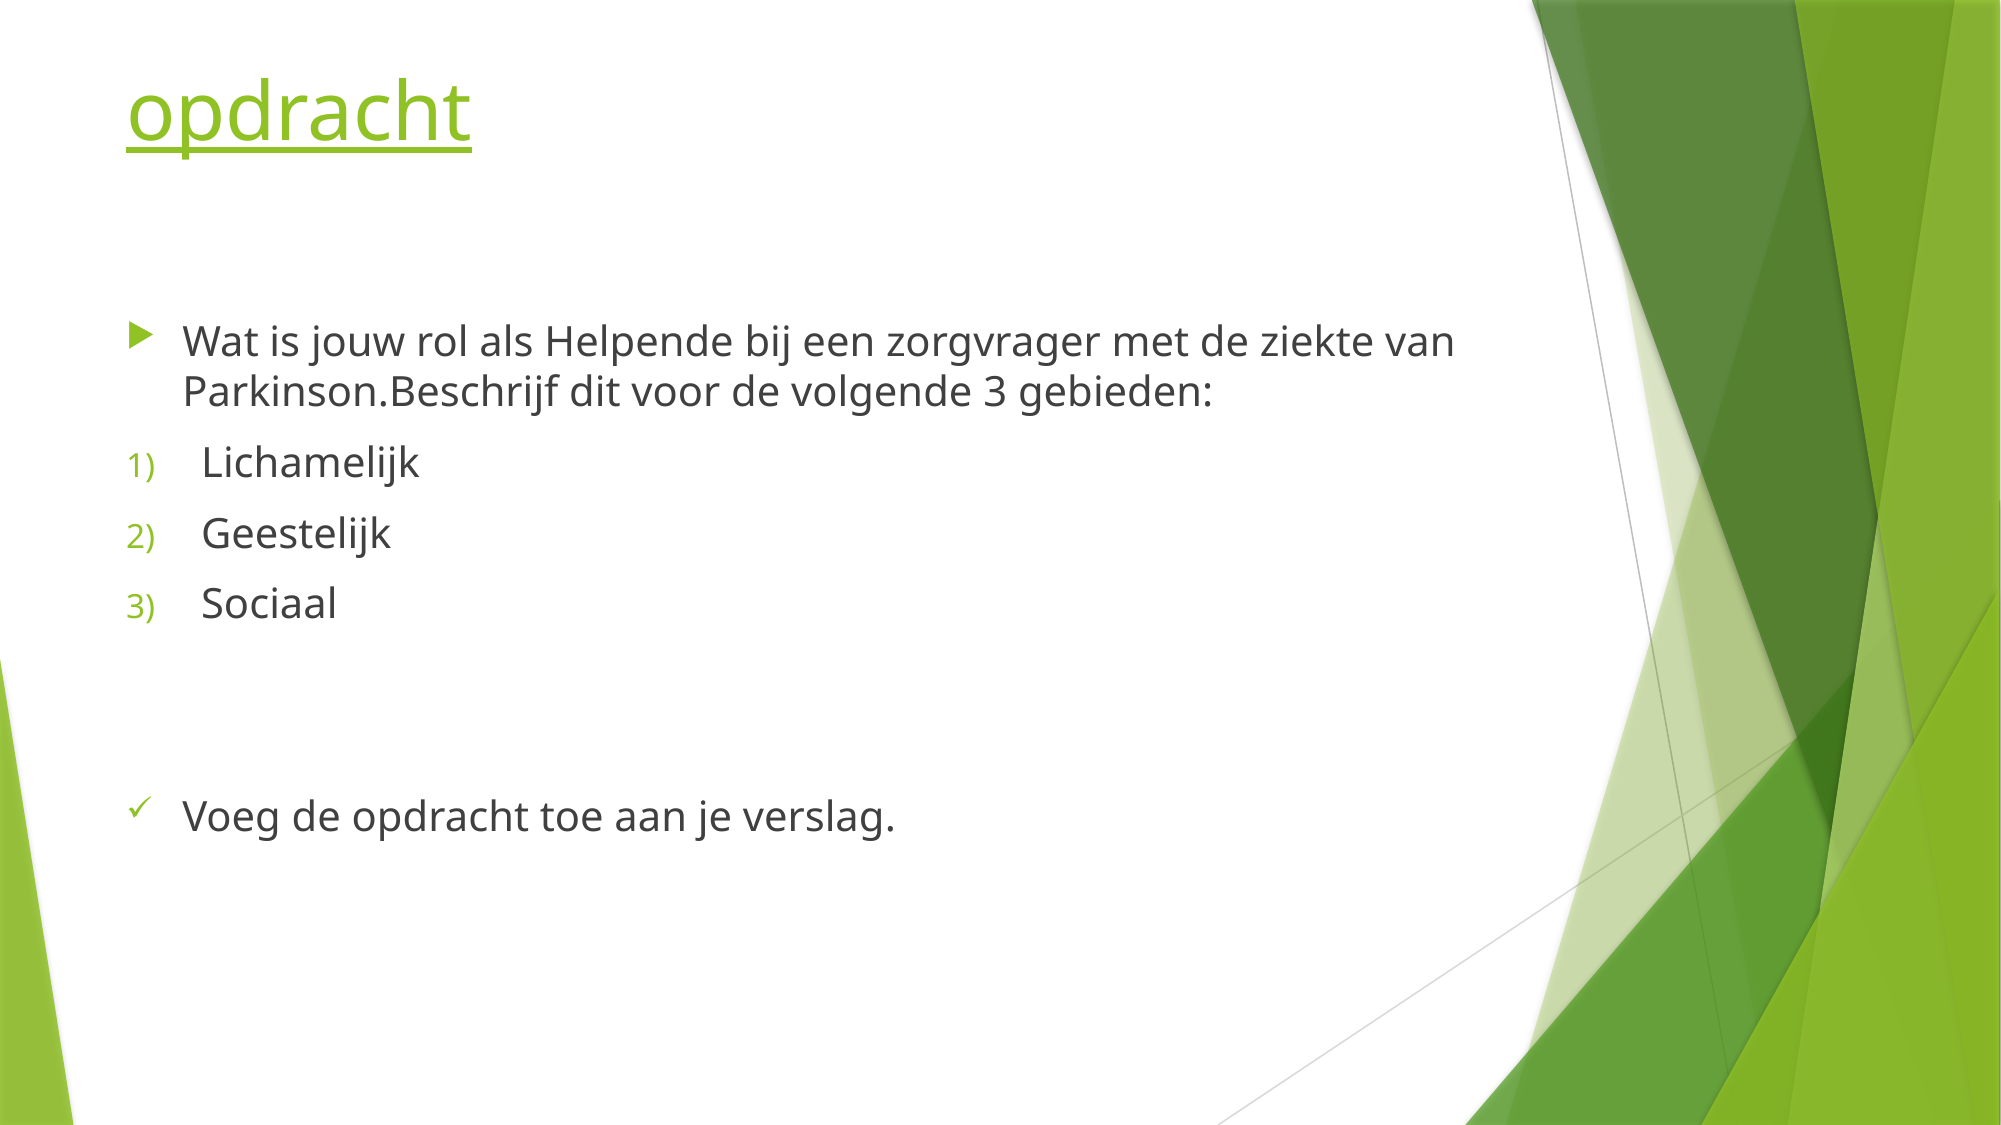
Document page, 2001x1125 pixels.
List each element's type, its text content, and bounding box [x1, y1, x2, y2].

list Wat is jouw rol als Helpende bij een zorgvrager met de ziekte van Parkinson.Beschrijf dit voor de volgende 3 gebieden: Lichamelijk Geestelijk Sociaal Voeg de opdracht toe aan je verslag. [111, 164, 1522, 992]
title opdracht [111, 51, 1522, 164]
